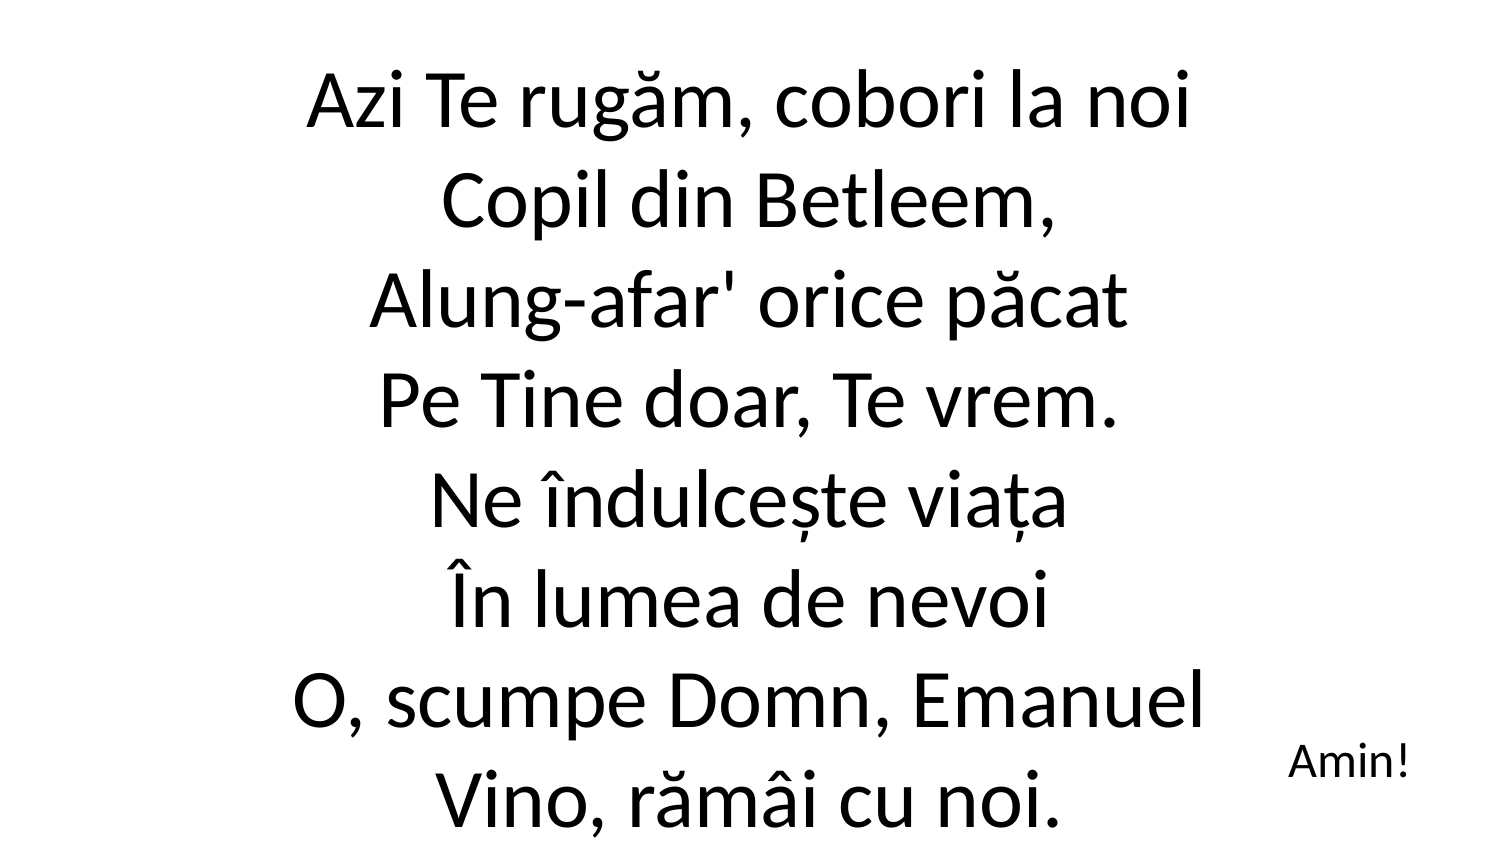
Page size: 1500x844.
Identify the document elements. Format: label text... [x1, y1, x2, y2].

text_box Azi Te rugăm, cobori la noi Copil din Betleem, Alung-afar' orice păcat Pe Tine doar, Te vrem. Ne îndulcește viața În lumea de nevoi O, scumpe Domn, Emanuel Vino, rămâi cu noi. [277, 0, 1223, 844]
text_box Amin! [1273, 674, 1427, 795]
